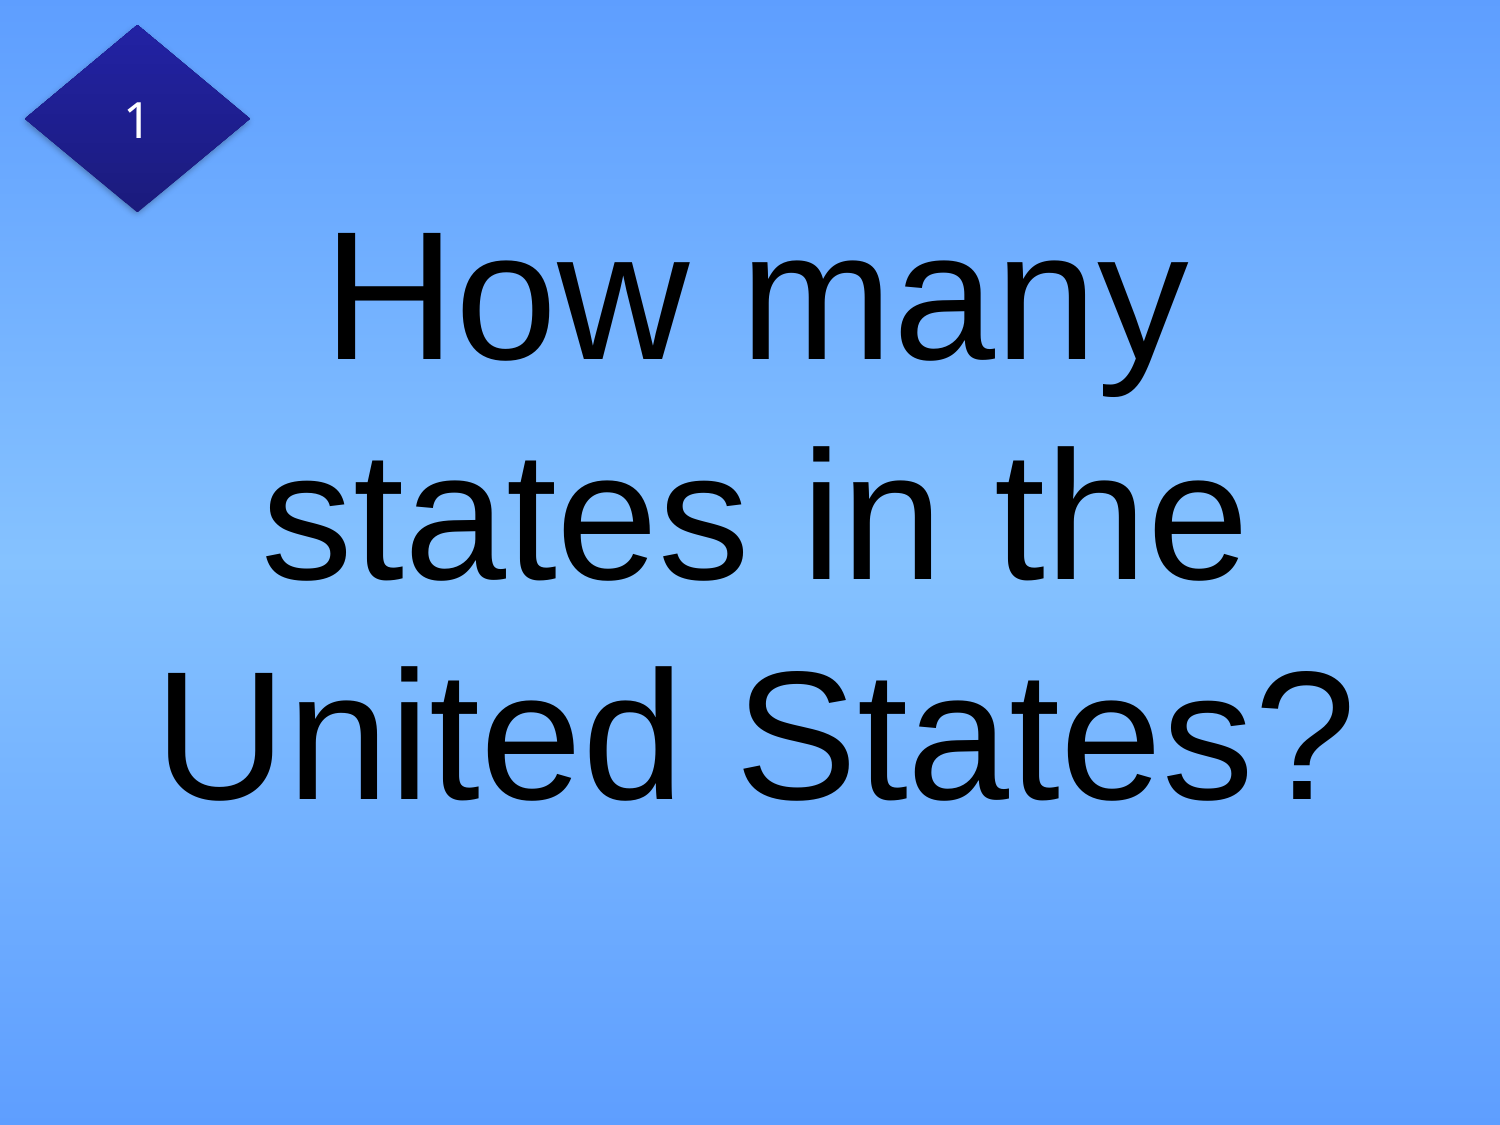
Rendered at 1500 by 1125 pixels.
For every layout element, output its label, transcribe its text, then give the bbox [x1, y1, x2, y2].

title How many states in the United States? [112, 137, 1401, 876]
text_box 1 [24, 24, 250, 213]
